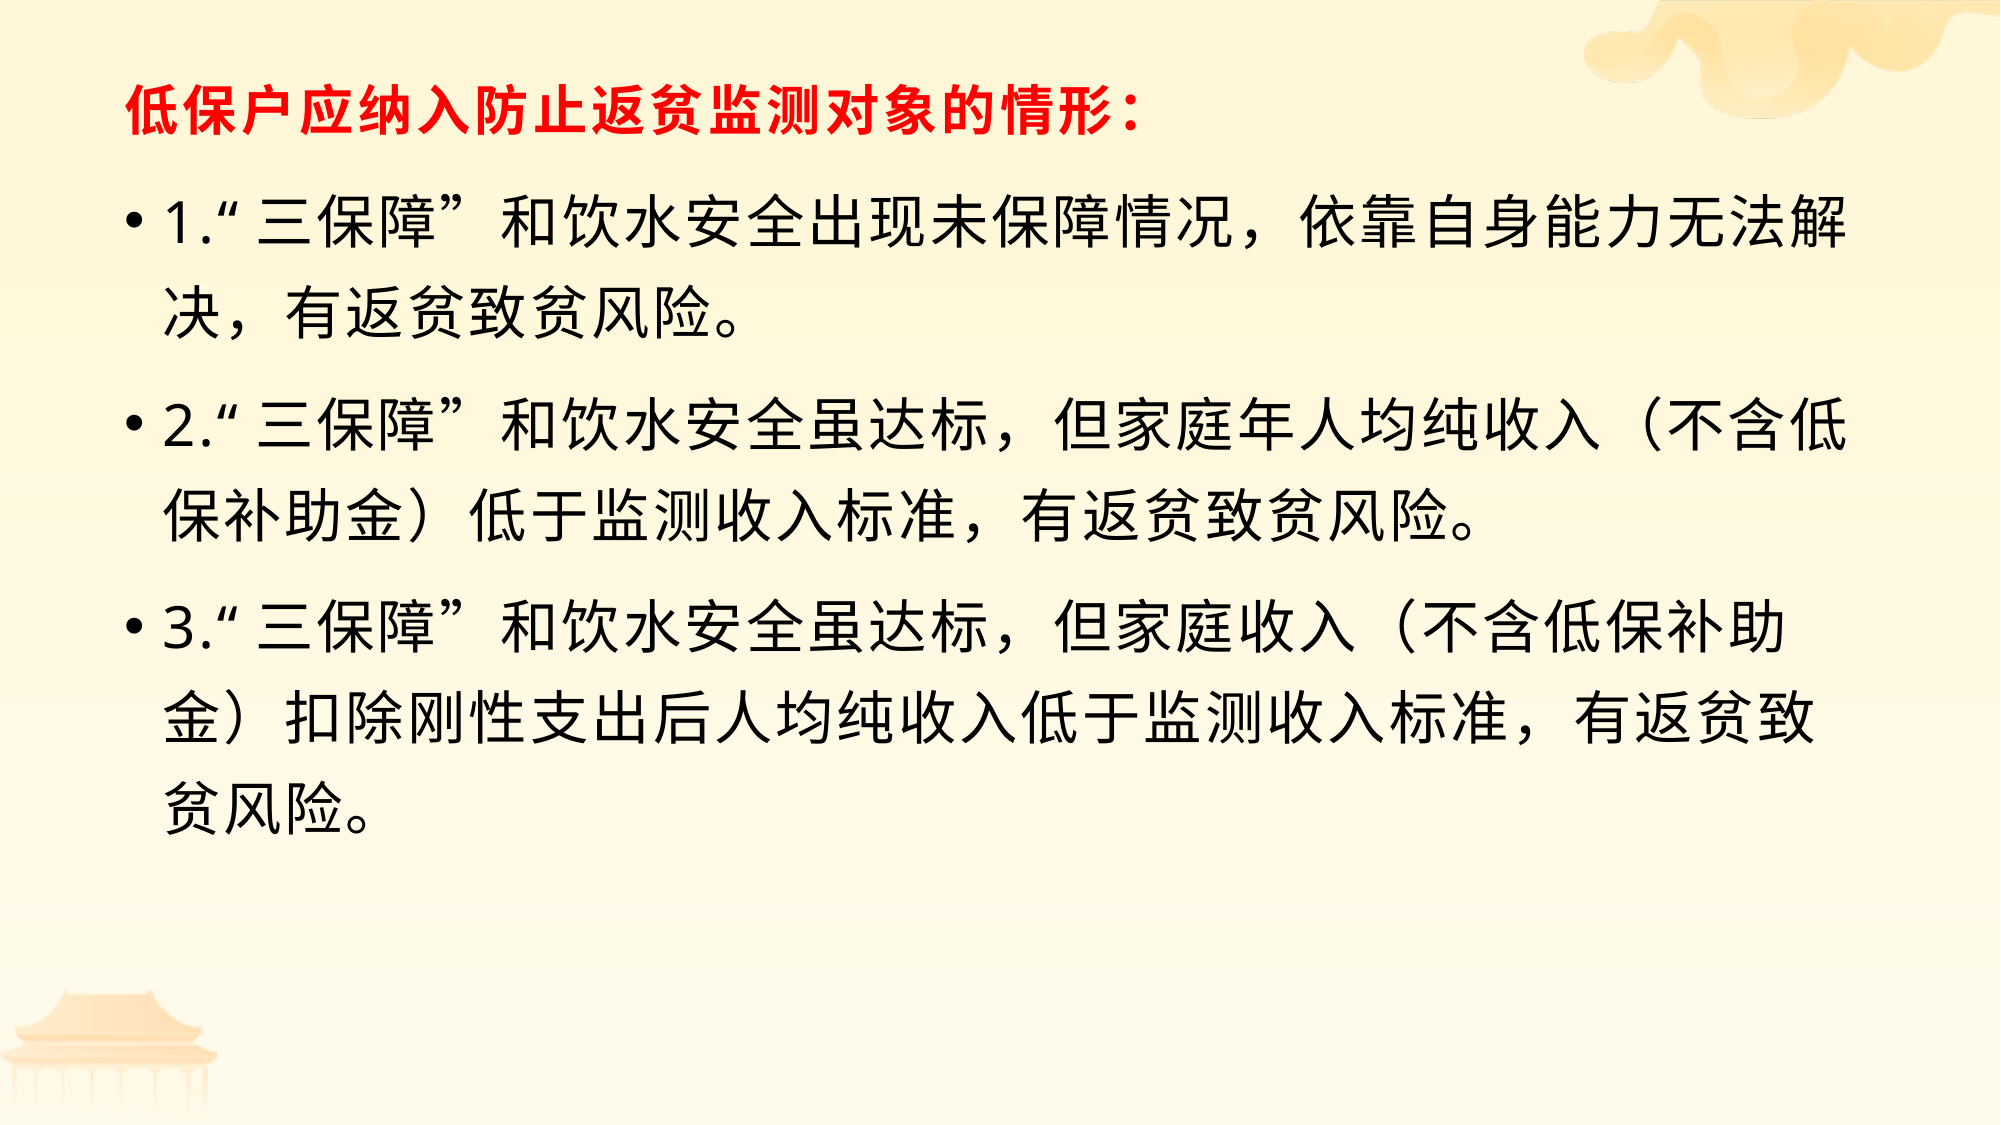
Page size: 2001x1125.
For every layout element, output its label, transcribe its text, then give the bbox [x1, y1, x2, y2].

picture [0, 0, 2000, 1125]
list 1.“三保障”和饮水安全出现未保障情况，依靠自身能力无法解决，有返贫致贫风险。 2.“三保障”和饮水安全虽达标，但家庭年人均纯收入（不含低保补助金）低于监测收入标准，有返贫致贫风险。 3.“三保障”和饮水安全虽达标，但家庭收入（不含低保补助金）扣除刚性支出后人均纯收入低于监测收入标准，有返贫致贫风险。 [109, 156, 1891, 1041]
title 低保户应纳入防止返贫监测对象的情形： [109, 72, 1891, 146]
